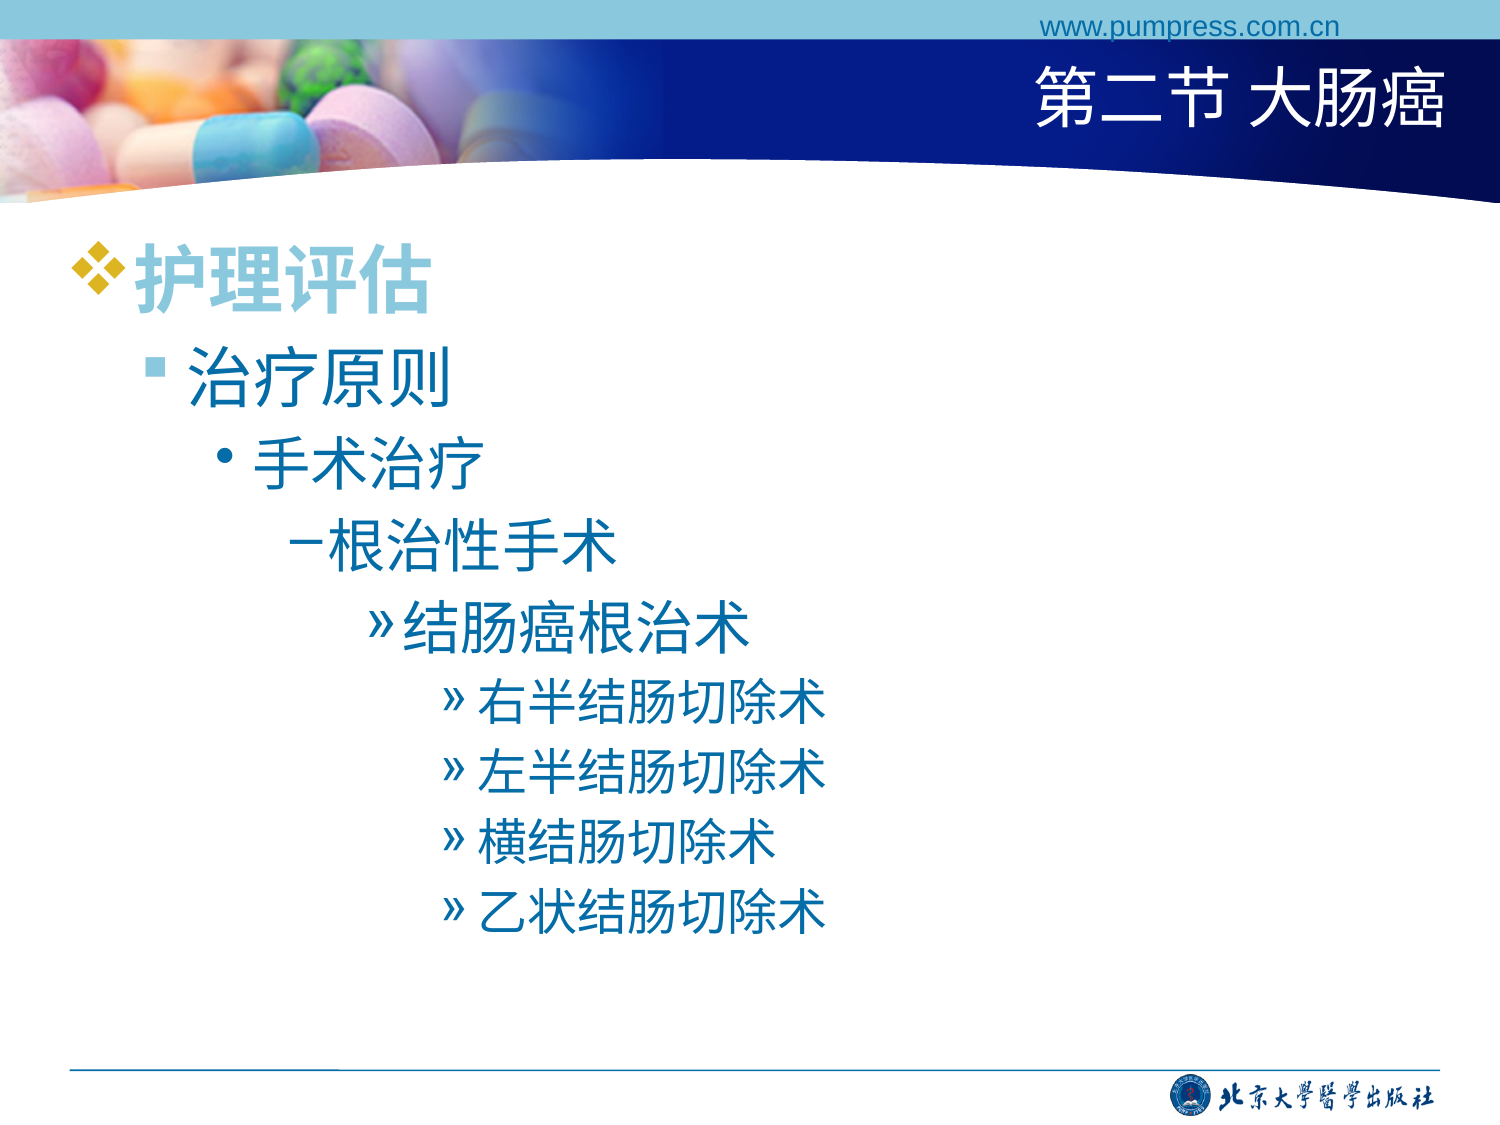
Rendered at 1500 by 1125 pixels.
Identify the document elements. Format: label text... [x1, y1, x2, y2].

title 第二节 大肠癌 [137, 49, 1463, 143]
picture [0, 40, 1500, 203]
list 护理评估 治疗原则 手术治疗 根治性手术 结肠癌根治术 右半结肠切除术 左半结肠切除术 横结肠切除术 乙状结肠切除术 [49, 224, 1463, 1026]
slide_number www.pumpress.com.cn [1025, 0, 1463, 38]
picture [1170, 1074, 1436, 1118]
